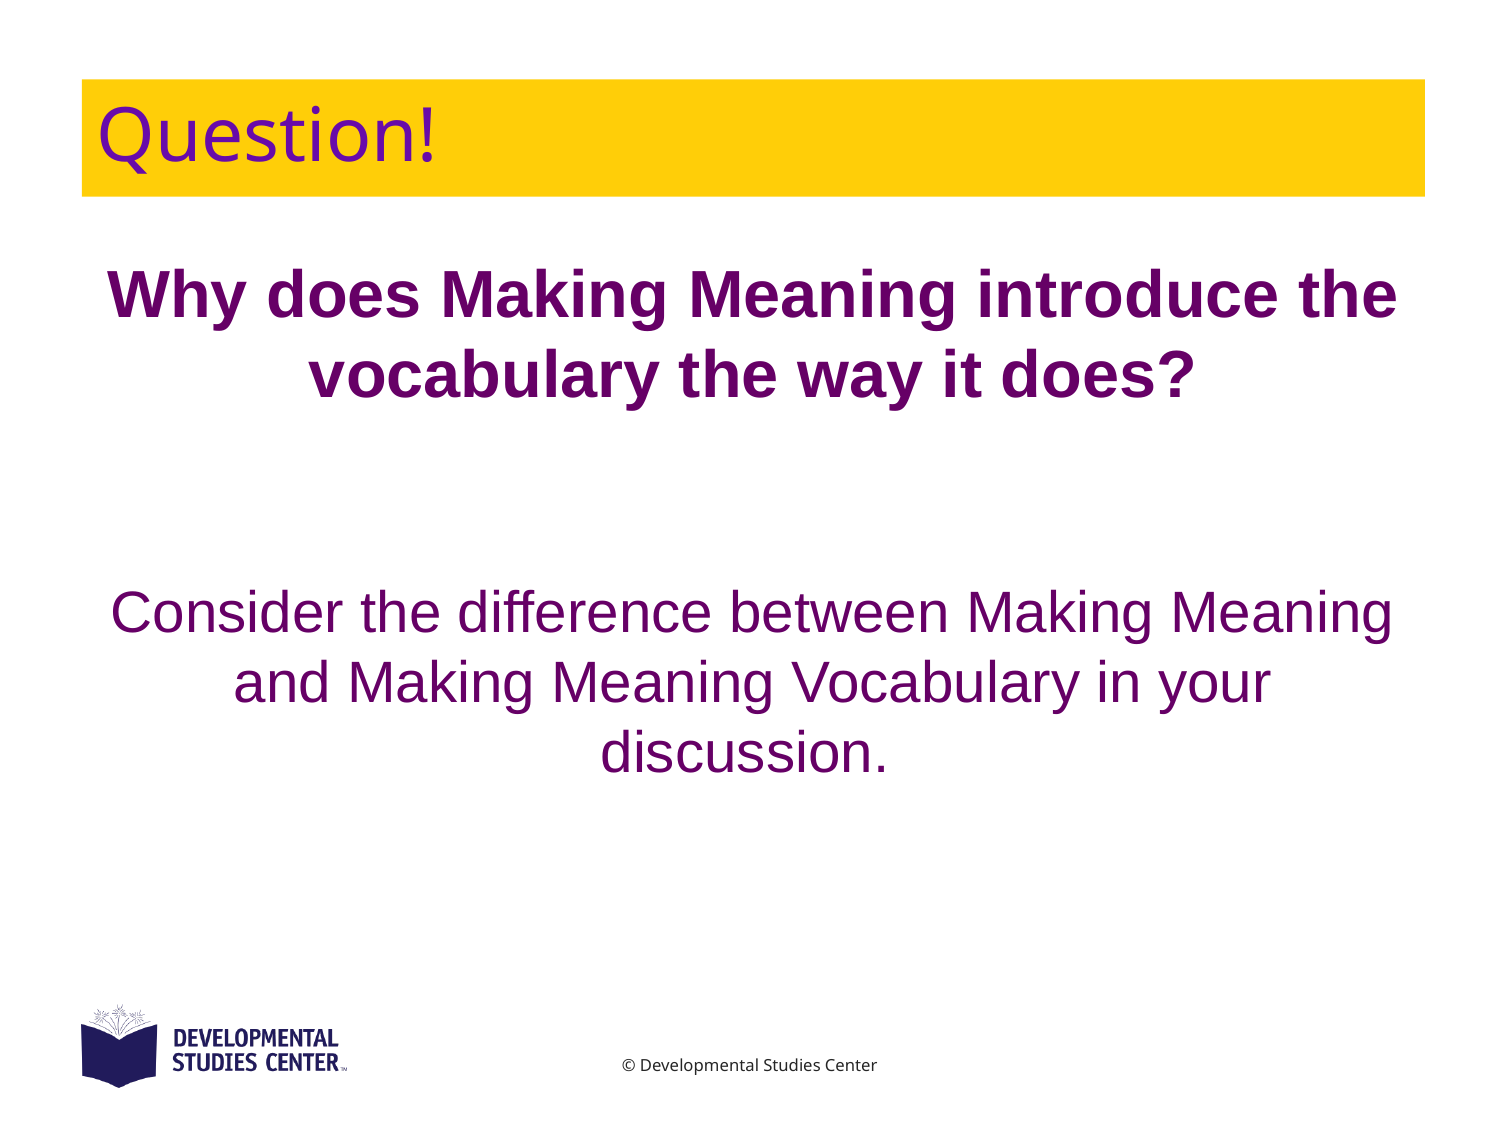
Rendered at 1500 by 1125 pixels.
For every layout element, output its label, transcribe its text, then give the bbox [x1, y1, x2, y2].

picture [81, 1005, 347, 1088]
list Why does Making Meaning introduce the vocabulary the way it does? Consider the difference between Making Meaning and Making Meaning Vocabulary in your discussion. [81, 243, 1425, 1005]
title Question! [81, 79, 1425, 197]
